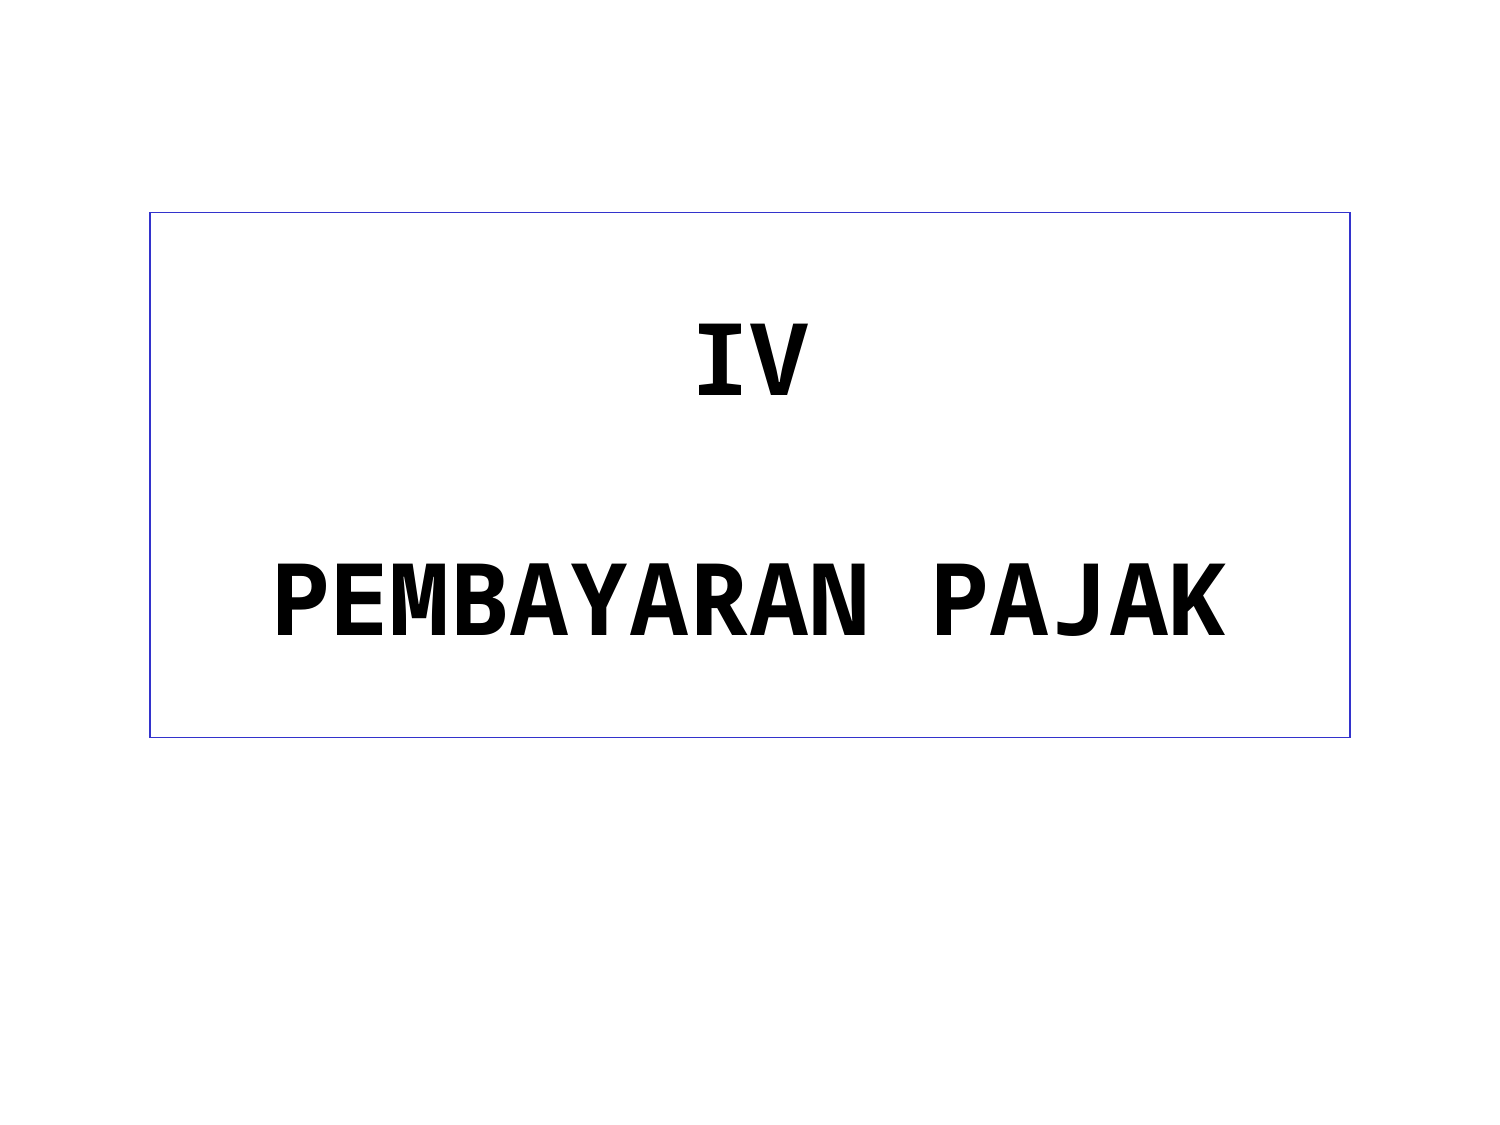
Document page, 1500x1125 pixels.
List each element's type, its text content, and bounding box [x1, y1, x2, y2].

title IV PEMBAYARAN PAJAK [149, 212, 1351, 738]
